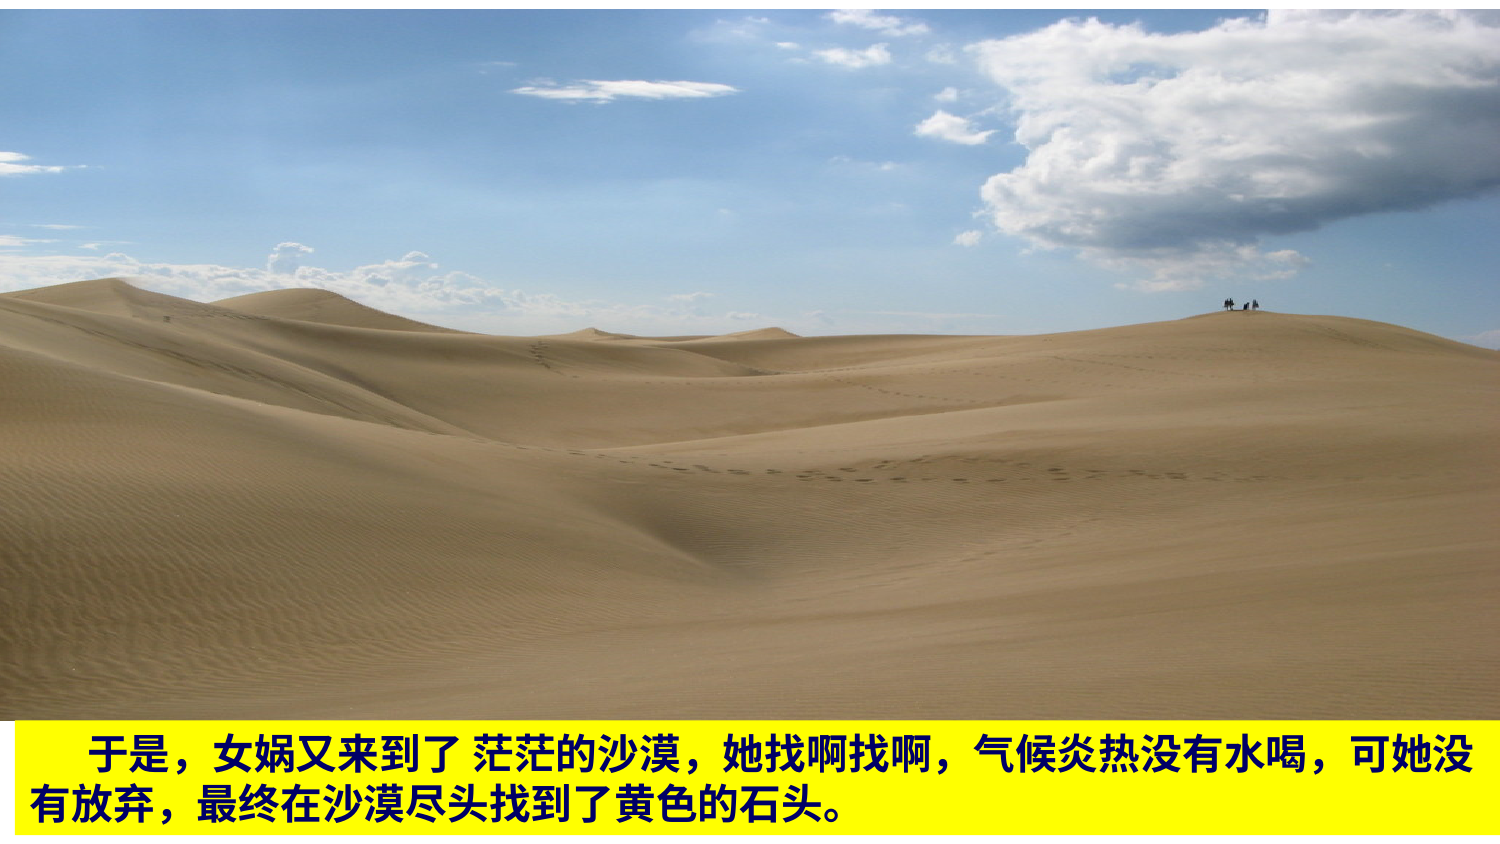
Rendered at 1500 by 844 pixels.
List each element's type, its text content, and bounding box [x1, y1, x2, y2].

picture [0, 9, 1500, 721]
text_box 于是，女娲又来到了 茫茫的沙漠，她找啊找啊，气候炎热没有水喝，可她没有放弃，最终在沙漠尽头找到了黄色的石头。 [14, 721, 1500, 836]
